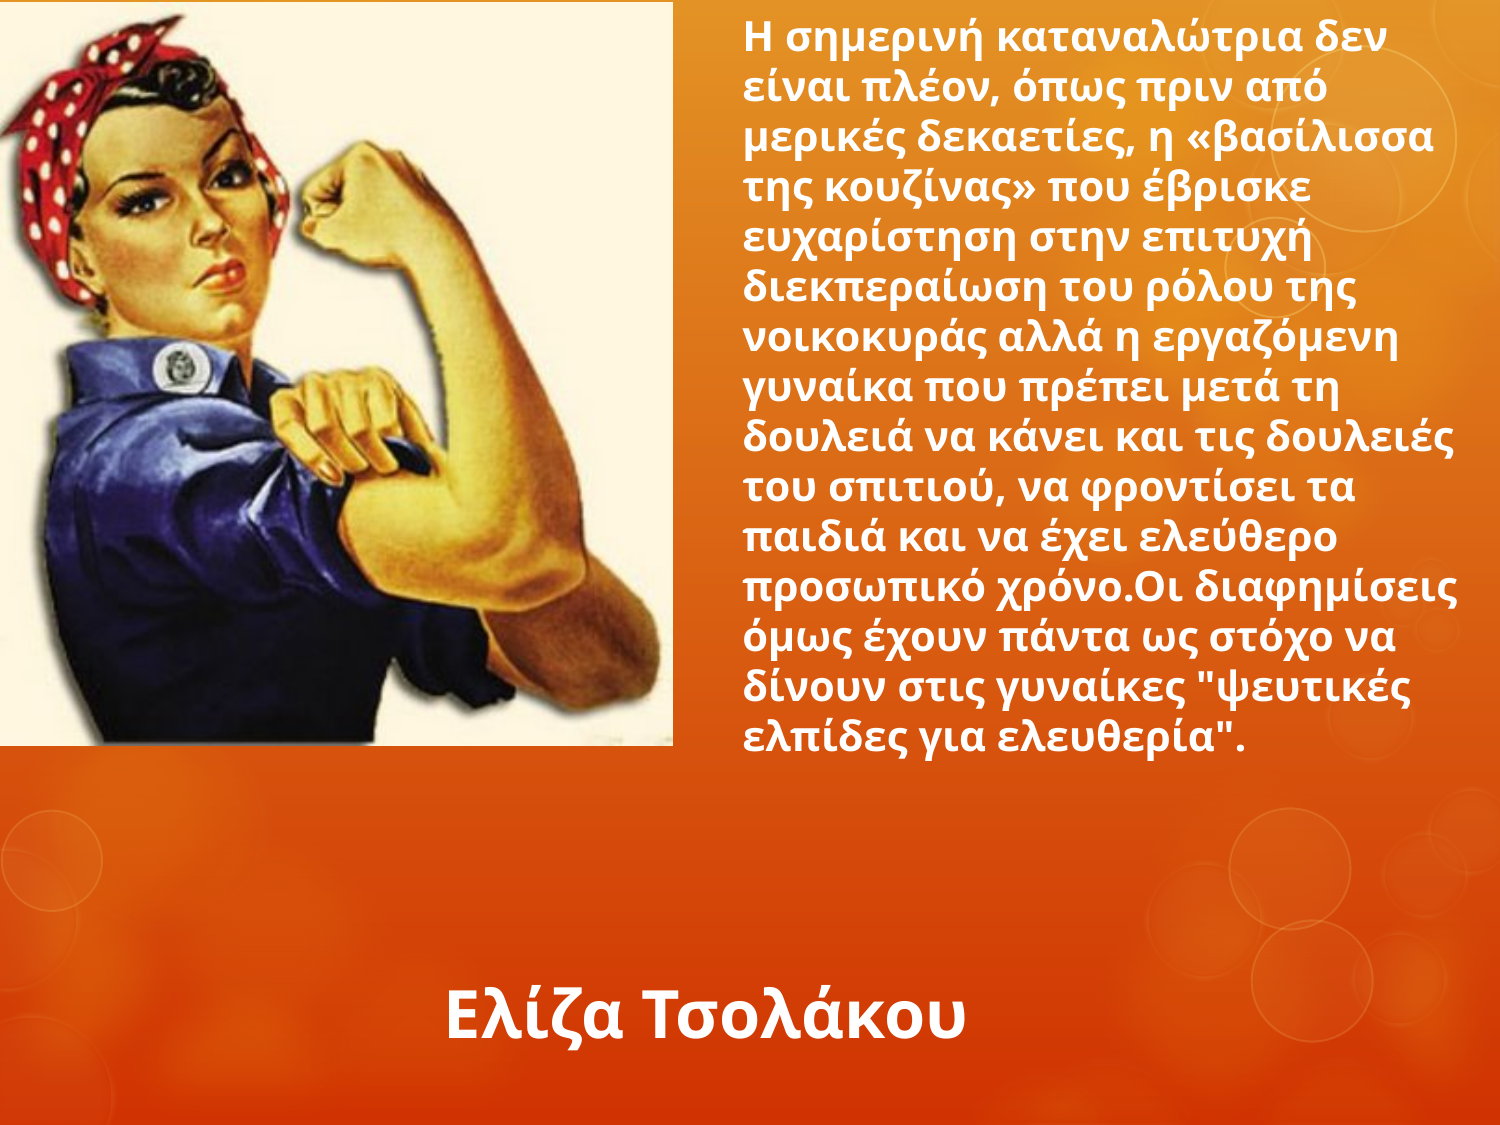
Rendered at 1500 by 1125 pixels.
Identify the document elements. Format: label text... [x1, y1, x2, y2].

text_box Η σημερινή καταναλώτρια δεν είναι πλέον, όπως πριν από μερικές δεκαετίες, η «βασίλισσα της κουζίνας» που έβρισκε ευχαρίστηση στην επιτυχή διεκπεραίωση του ρόλου της νοικοκυράς αλλά η εργαζόμενη γυναίκα που πρέπει μετά τη δουλειά να κάνει και τις δουλειές του σπιτιού, να φροντίσει τα παιδιά και να έχει ελεύθερο προσωπικό χρόνο.Οι διαφημίσεις όμως έχουν πάντα ως στόχο να δίνουν στις γυναίκες "ψευτικές ελπίδες για ελευθερία". [727, 2, 1478, 768]
text_box Ελίζα Τσολάκου [429, 964, 984, 1059]
picture [0, 1, 673, 747]
